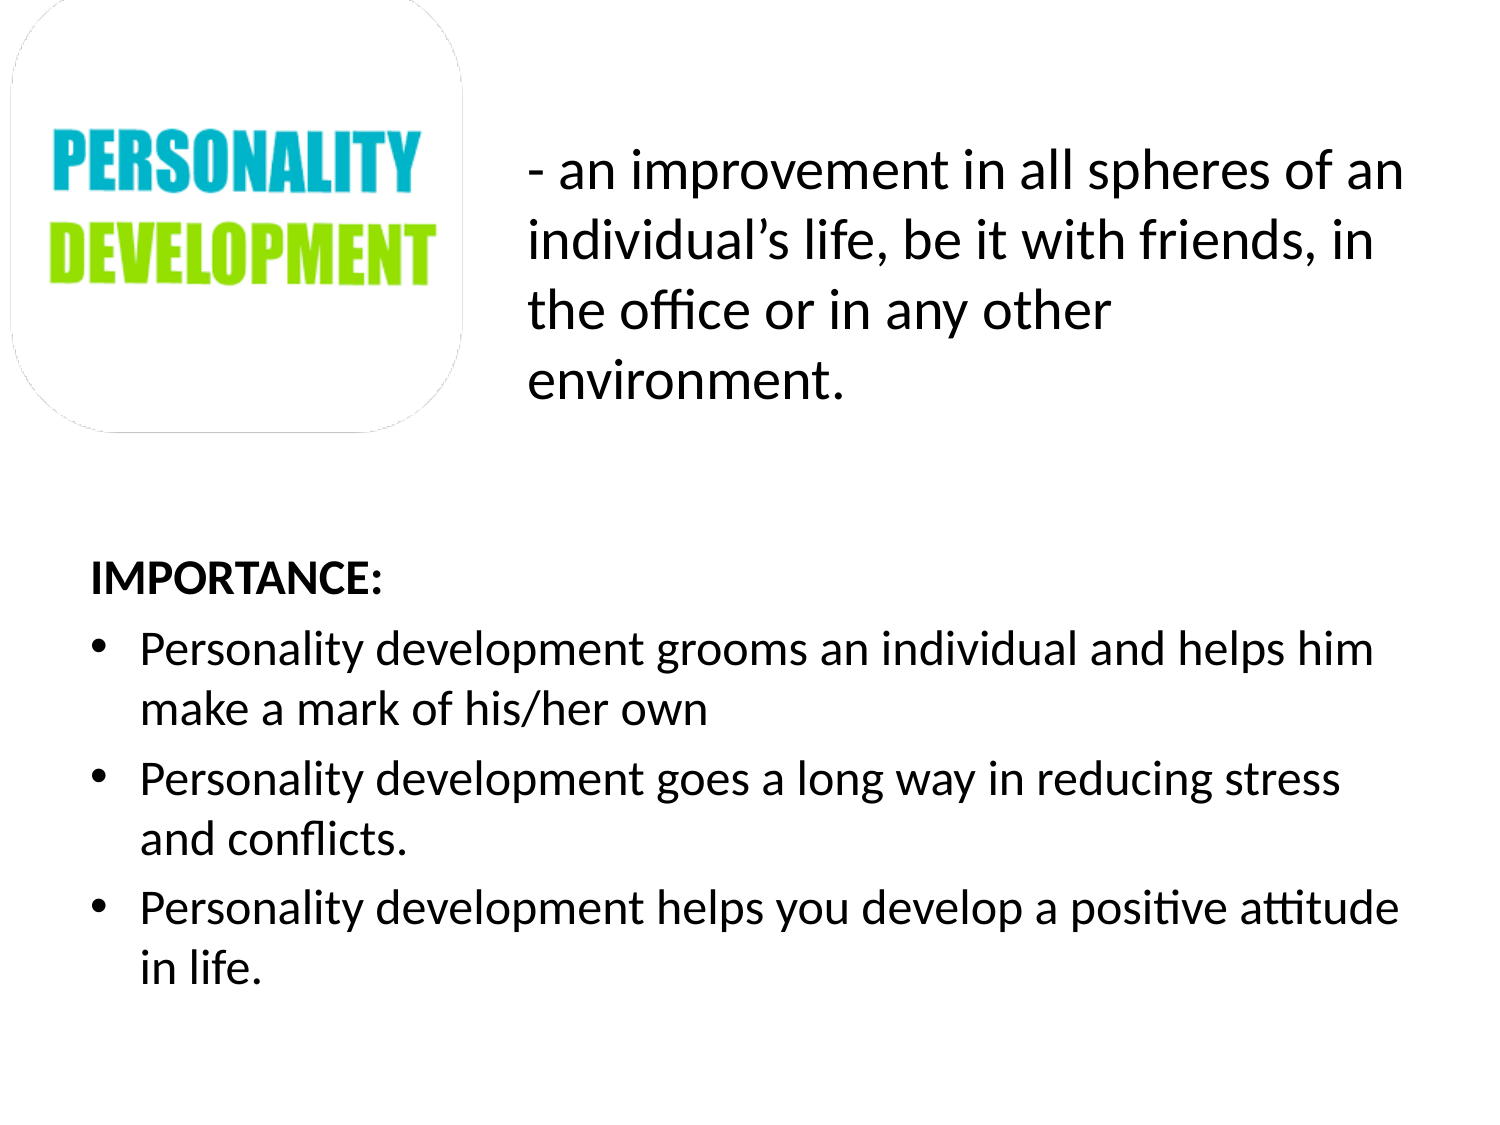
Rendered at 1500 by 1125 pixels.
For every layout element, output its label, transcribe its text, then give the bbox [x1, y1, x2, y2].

picture [0, 0, 469, 444]
title - an improvement in all spheres of an individual’s life, be it with friends, in the office or in any other environment. [512, 87, 1425, 455]
list IMPORTANCE: Personality development grooms an individual and helps him make a mark of his/her own Personality development goes a long way in reducing stress and conflicts. Personality development helps you develop a positive attitude in life. [75, 537, 1425, 1005]
